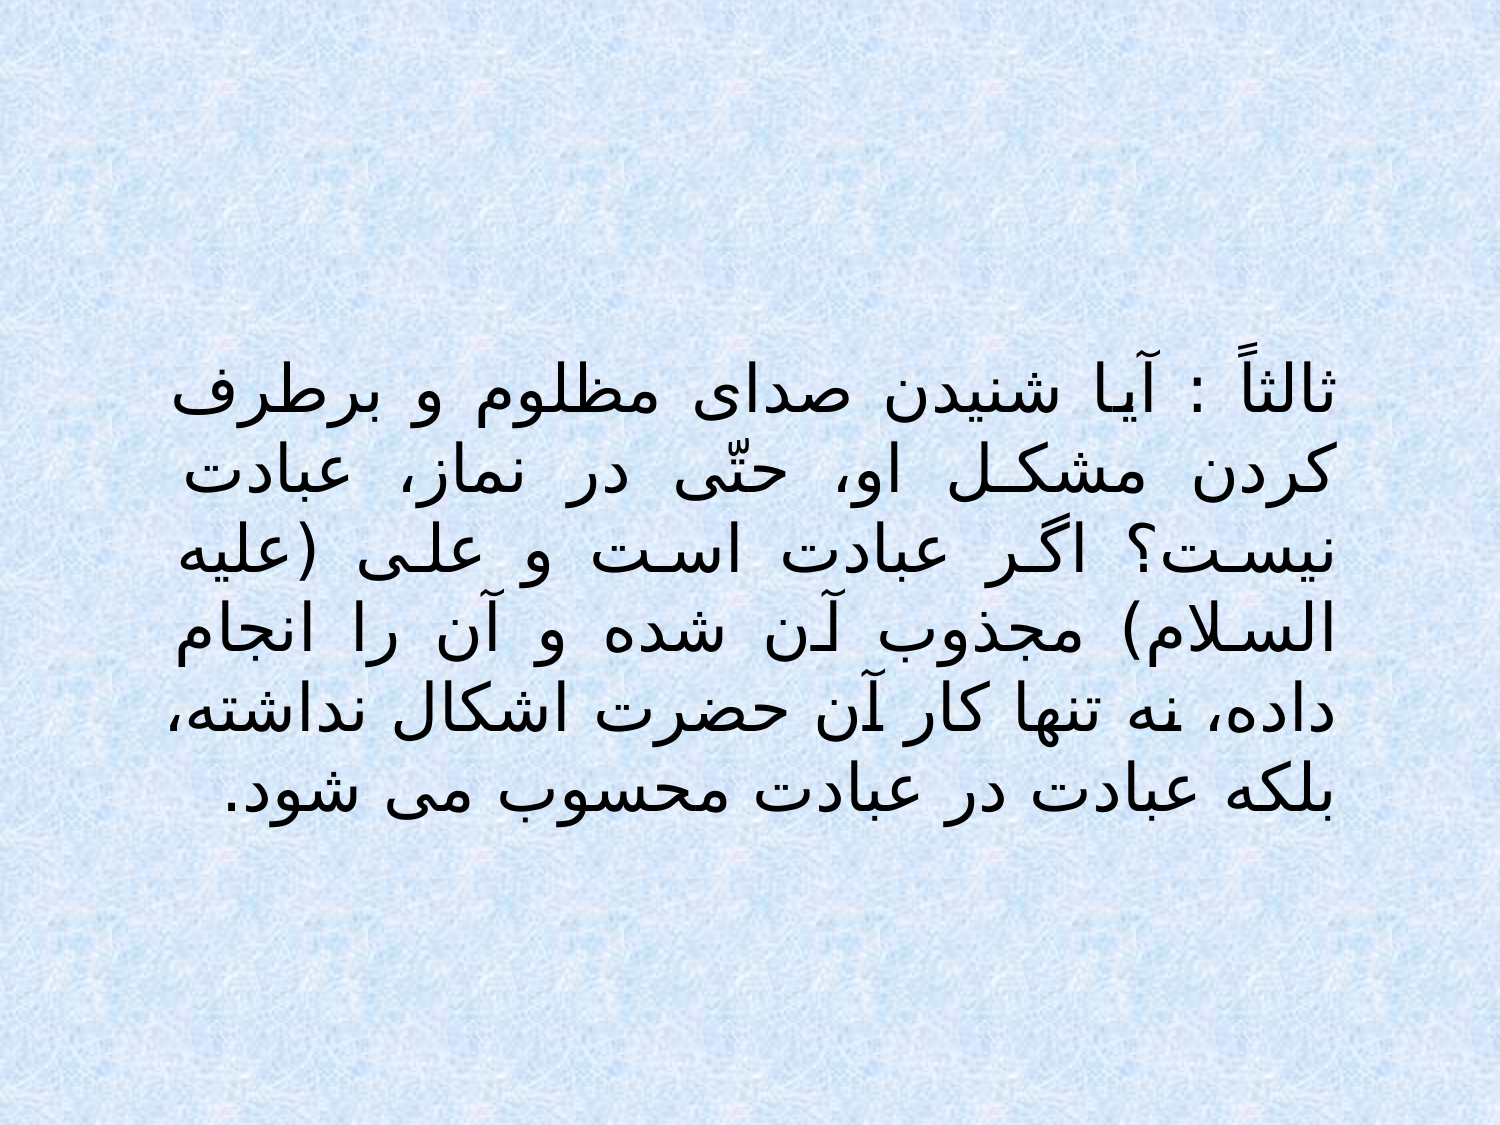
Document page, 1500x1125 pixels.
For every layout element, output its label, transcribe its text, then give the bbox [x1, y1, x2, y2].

text_box ثالثاً : آيا شنيدن صداى مظلوم و برطرف كردن مشكل او، حتّى در نماز، عبادت نيست؟ اگر عبادت است و على (عليه السلام) مجذوب آن شده و آن را انجام داده، نه تنها كار آن حضرت اشكال نداشته، بلكه عبادت در عبادت محسوب مى شود. [147, 338, 1353, 833]
picture [0, 0, 1500, 1125]
